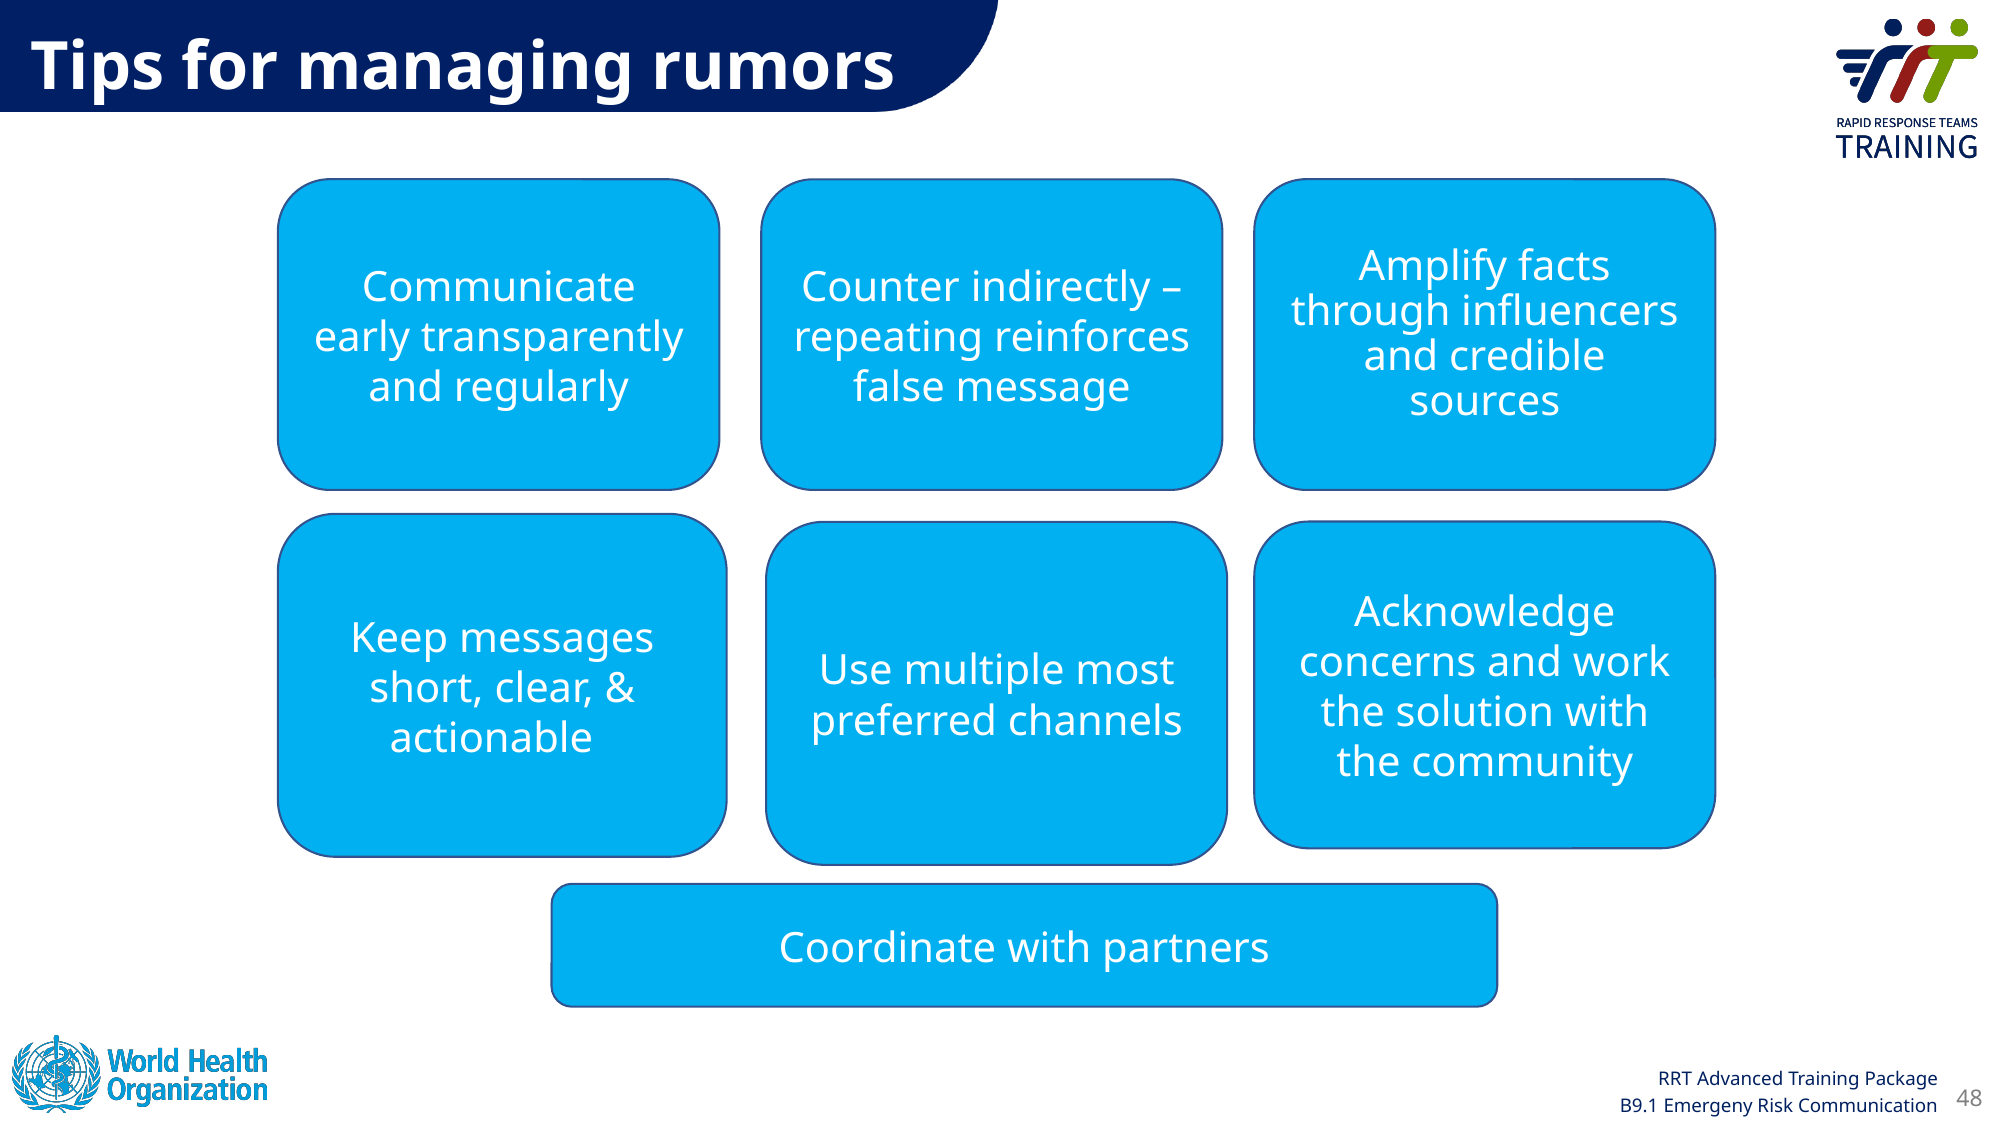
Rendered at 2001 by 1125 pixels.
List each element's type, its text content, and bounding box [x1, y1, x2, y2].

picture [12, 1035, 54, 1068]
picture [34, 1054, 43, 1078]
picture [12, 1083, 48, 1113]
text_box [765, 521, 1228, 866]
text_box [277, 178, 720, 491]
picture [30, 1083, 37, 1091]
picture [50, 1108, 62, 1113]
picture [1835, 19, 1978, 167]
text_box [1254, 178, 1716, 491]
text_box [761, 179, 1223, 491]
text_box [1254, 521, 1716, 849]
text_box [277, 513, 727, 857]
picture [59, 1035, 267, 1113]
picture [40, 1062, 47, 1070]
picture [24, 1054, 36, 1087]
picture [36, 1088, 78, 1105]
picture [0, 0, 999, 112]
picture [71, 1053, 90, 1091]
picture [22, 1062, 26, 1077]
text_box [551, 883, 1498, 1007]
text_box Tips for managing rumors [22, 15, 1401, 122]
picture [46, 1056, 54, 1062]
